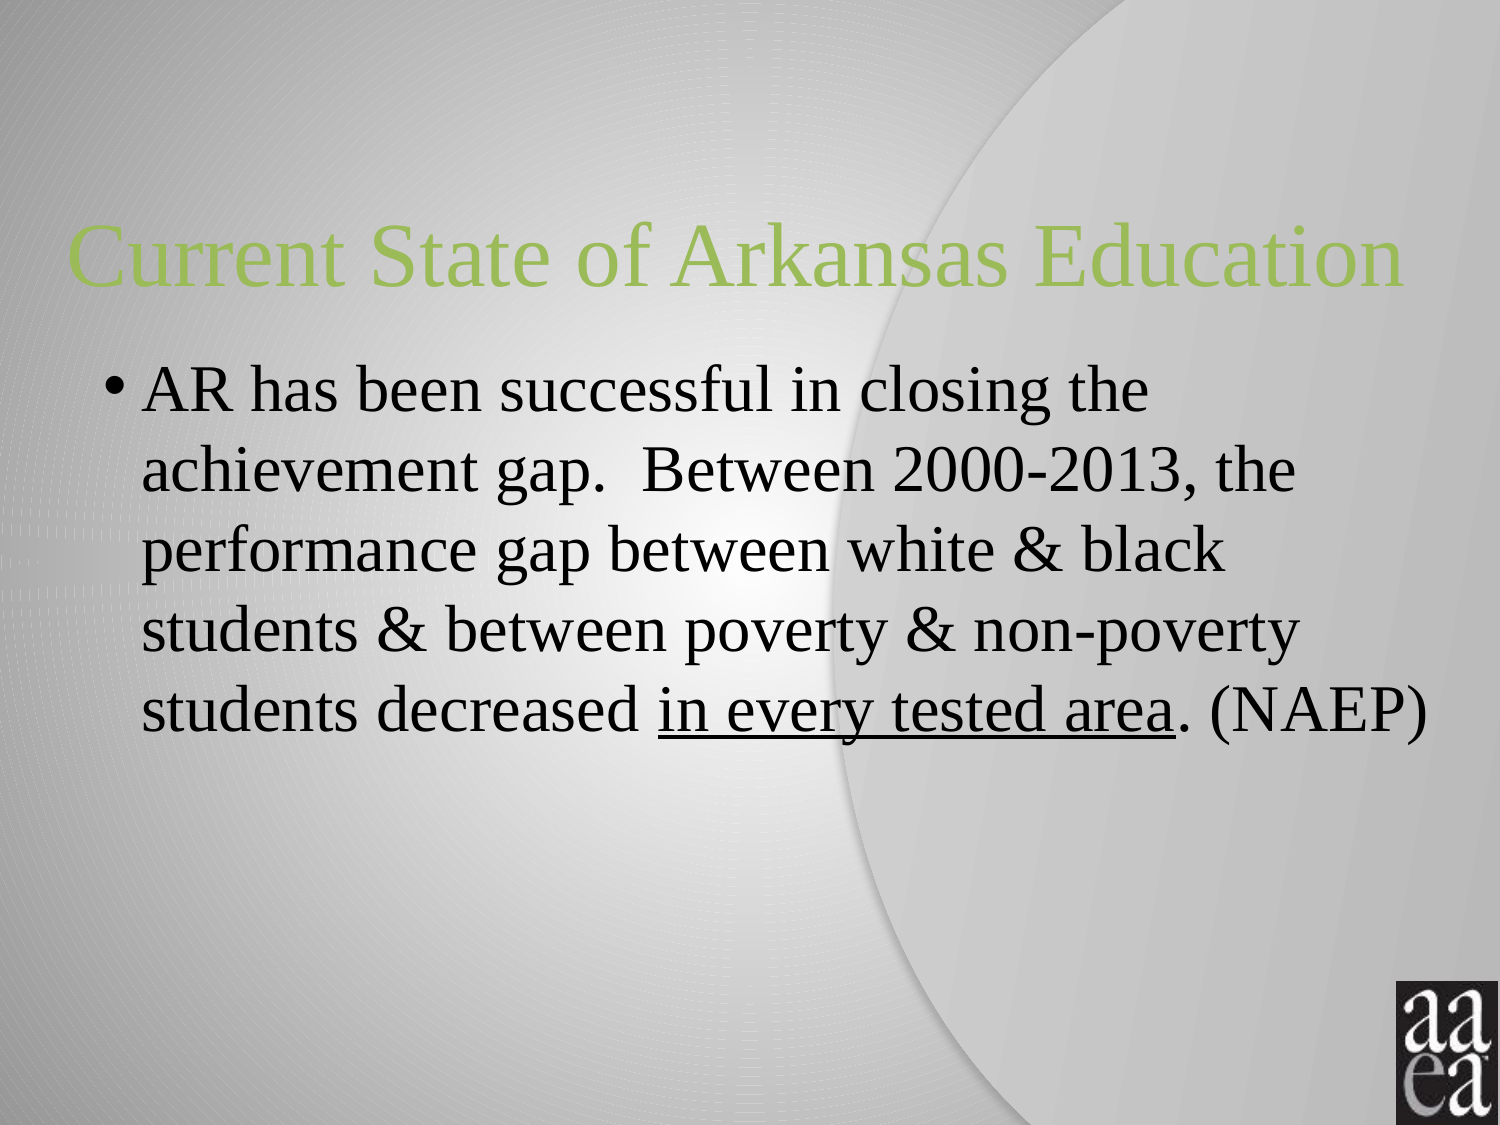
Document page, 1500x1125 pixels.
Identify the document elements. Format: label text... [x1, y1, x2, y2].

title Current State of Arkansas Education [51, 179, 1449, 308]
list AR has been successful in closing the achievement gap. Between 2000-2013, the performance gap between white & black students & between poverty & non-poverty students decreased in every tested area. (NAEP) [51, 329, 1449, 943]
picture [1396, 981, 1498, 1125]
